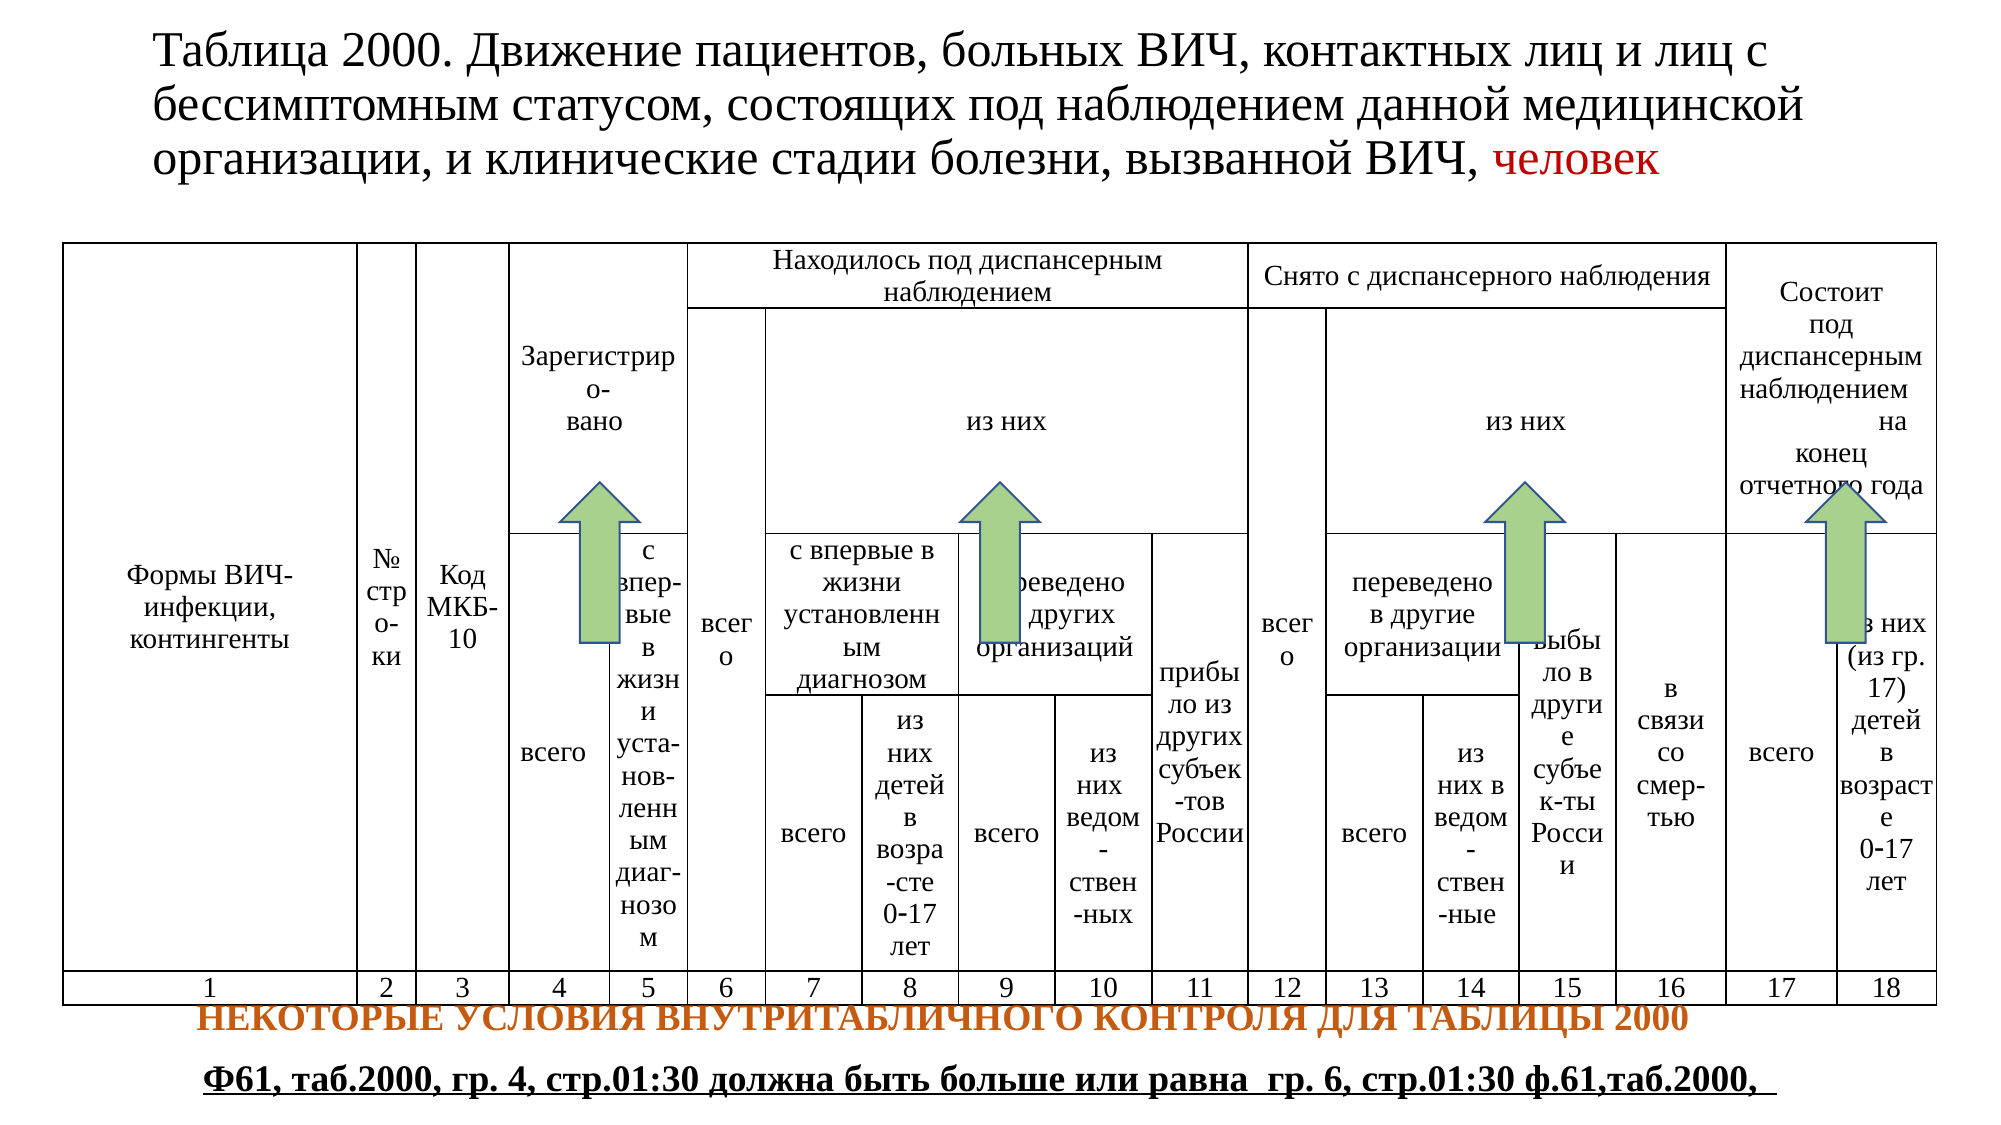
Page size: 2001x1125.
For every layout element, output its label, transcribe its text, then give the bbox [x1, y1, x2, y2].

table_cell 14 [1424, 972, 1518, 985]
table_cell из них [766, 309, 1247, 533]
table_header Находилось под диспансерным наблюдением [688, 244, 1247, 307]
table_cell с впервые в жизни установленным диагнозом [766, 534, 958, 694]
title Таблица 2000. Движение пациентов, больных ВИЧ, контактных лиц и лиц с бессимптомным статусом, состоящих под наблюдением данной медицинской организации, и клинические стадии болезни, вызванной ВИЧ, человек [137, 25, 1863, 242]
table_cell из них в ведом-ствен-ные [1424, 696, 1518, 970]
table_cell 2 [358, 972, 415, 985]
table_cell с впер-вые в жизни уста-нов-ленным диаг-нозом [610, 534, 687, 970]
table_header Формы ВИЧ-инфекции, контингенты [64, 244, 356, 970]
table_cell всего [688, 309, 765, 970]
table_header Снято с диспансерного наблюдения [1249, 244, 1725, 307]
table_cell 18 [1838, 972, 1936, 1004]
table_cell 1 [64, 972, 356, 1004]
table_cell в связи со смер-тью [1617, 534, 1725, 970]
table_cell выбыло в другие субъек-ты России [1520, 534, 1615, 970]
table_cell 9 [959, 972, 1054, 985]
table_cell 8 [863, 972, 958, 985]
table_cell всего [1249, 309, 1325, 970]
table_cell 16 [1617, 972, 1725, 985]
table_header Код МКБ-10 [417, 244, 508, 970]
table_cell 5 [610, 972, 687, 985]
table_cell из них (из гр. 17) детей в возрасте 017 лет [1838, 534, 1936, 970]
table_cell переведено в другие организации [1327, 534, 1518, 694]
table_cell переведено из других организаций [959, 534, 1151, 694]
table_header Состоит под диспансерным наблюдением на конец отчетного года [1727, 244, 1936, 533]
text_box [1803, 480, 1889, 644]
table_cell из них ведом-ствен-ных [1056, 696, 1151, 970]
table_cell 11 [1153, 972, 1247, 985]
table_cell 6 [688, 972, 765, 985]
table_cell всего [510, 534, 609, 970]
table_cell 3 [417, 972, 508, 985]
table_cell всего [1727, 534, 1836, 970]
table_cell всего [959, 696, 1054, 970]
table_cell прибыло из других субъек-тов России [1153, 534, 1247, 970]
table_header № стро-ки [358, 244, 415, 970]
table_cell из них детей в возра-сте 017 лет [863, 696, 958, 970]
text_box Ф61, таб.2000, гр. 4, стр.01:30 должна быть больше или равна гр. 6, стр.01:30 ф.61,таб.2000, [188, 1046, 1812, 1106]
table_cell всего [766, 696, 861, 970]
text_box [1482, 480, 1568, 644]
table_cell 7 [766, 972, 861, 985]
table_cell из них [1327, 309, 1725, 533]
table_cell 13 [1327, 972, 1422, 985]
text_box НЕКОТОРЫЕ УСЛОВИЯ ВНУТРИТАБЛИЧНОГО КОНТРОЛЯ ДЛЯ ТАБЛИЦЫ 2000 [80, 985, 1806, 1046]
table_header Зарегистриро- вано [510, 244, 687, 533]
text_box [557, 480, 643, 644]
table_cell 17 [1727, 972, 1836, 1004]
table_cell всего [1327, 696, 1422, 970]
table_cell 4 [510, 972, 609, 985]
table_cell 10 [1056, 972, 1151, 985]
table_cell 15 [1520, 972, 1615, 985]
text_box [957, 480, 1043, 644]
table_cell 12 [1249, 972, 1325, 985]
